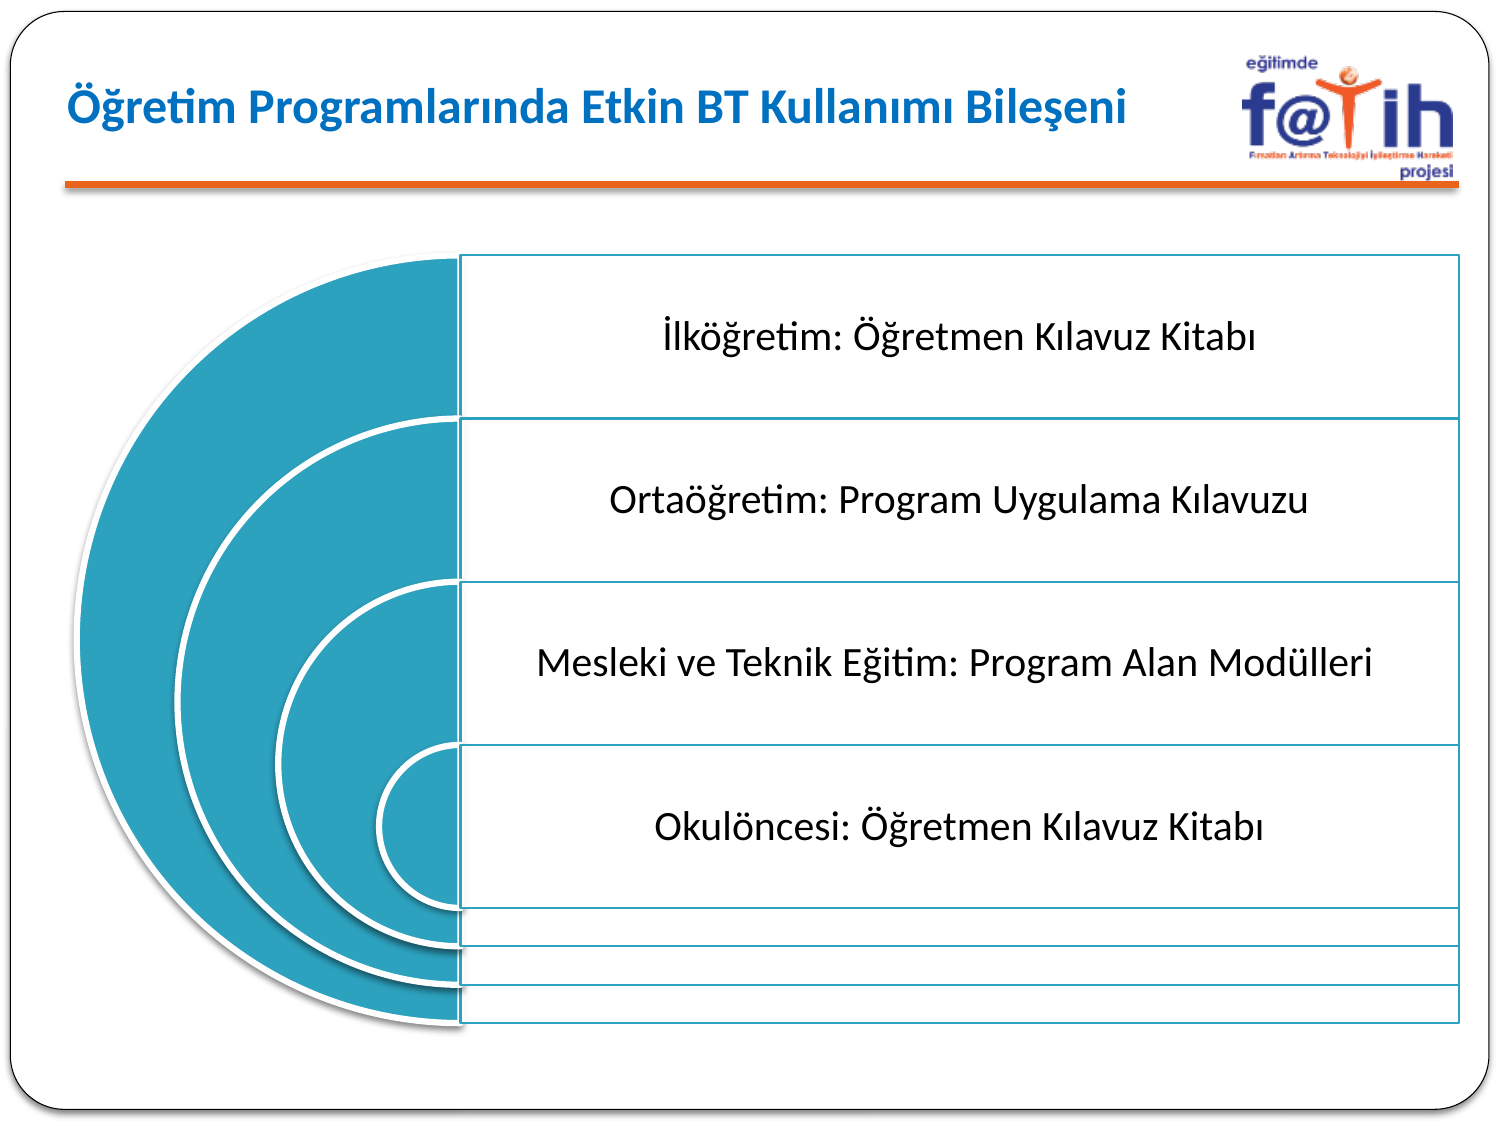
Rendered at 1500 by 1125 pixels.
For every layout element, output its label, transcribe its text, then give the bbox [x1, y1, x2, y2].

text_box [76, 255, 1459, 1024]
text_box Öğretim Programlarında Etkin BT Kullanımı Bileşeni [53, 66, 1187, 149]
picture [1242, 54, 1453, 182]
